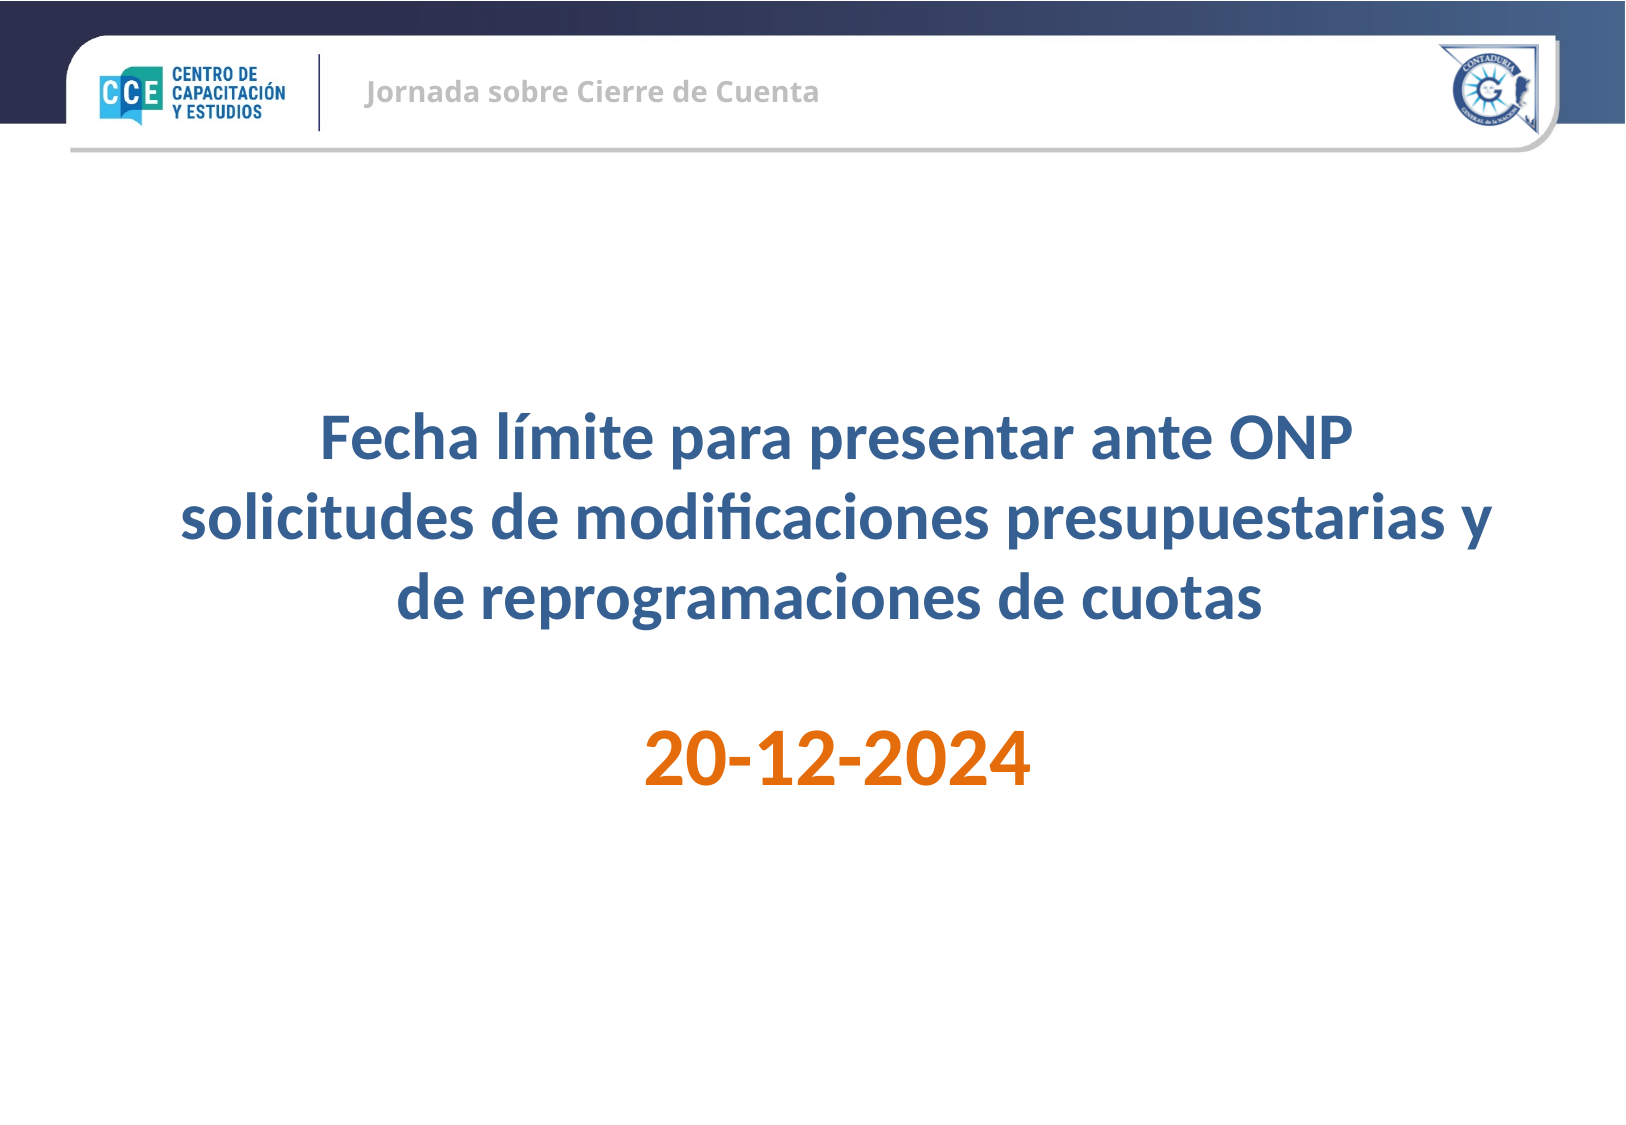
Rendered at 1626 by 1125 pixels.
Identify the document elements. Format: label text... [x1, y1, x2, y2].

text_box Fecha límite para presentar ante ONP solicitudes de modificaciones presupuestarias y de reprogramaciones de cuotas 20-12-2024 [162, 385, 1513, 499]
picture [0, 1, 1625, 156]
